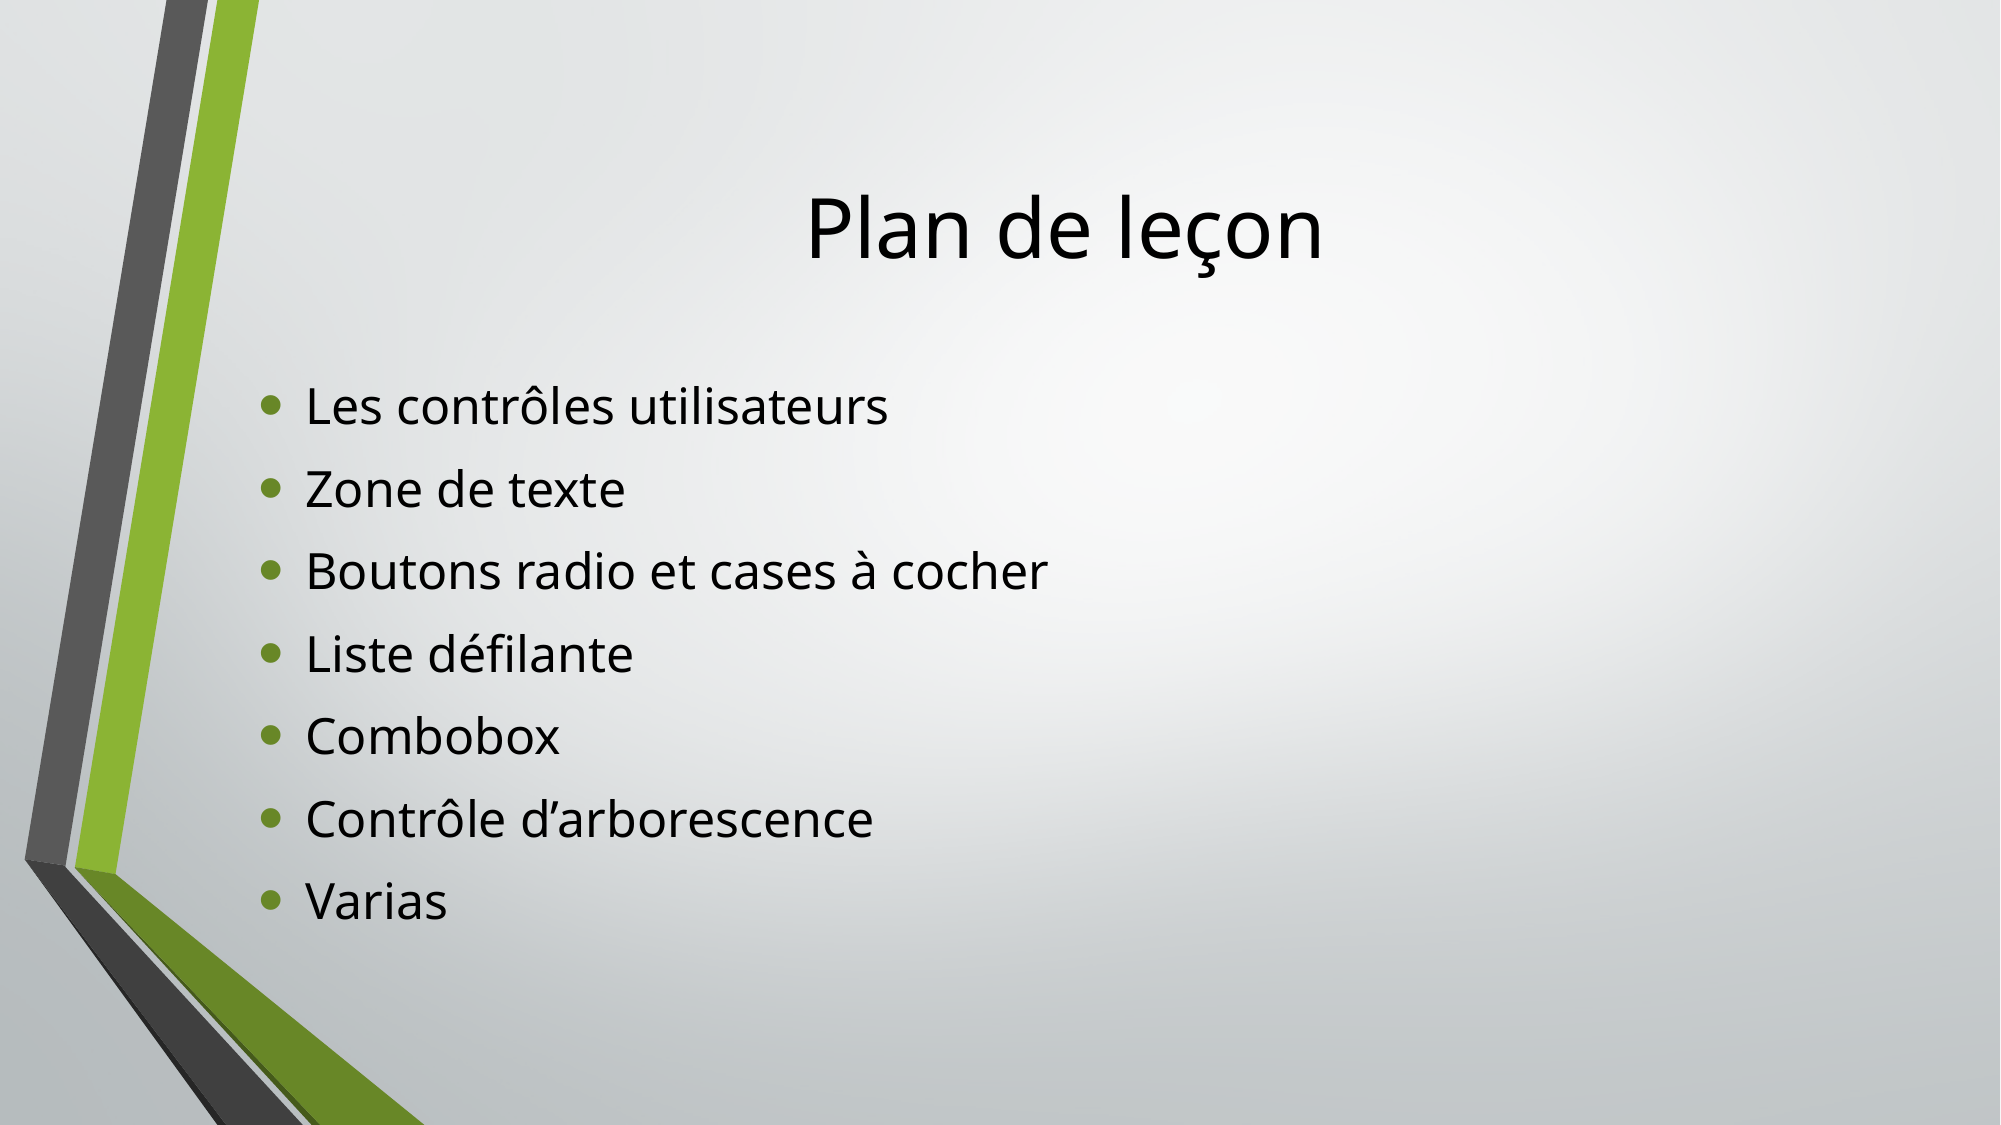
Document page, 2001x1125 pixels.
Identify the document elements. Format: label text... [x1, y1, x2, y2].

title Plan de leçon [243, 112, 1887, 338]
list Les contrôles utilisateurs Zone de texte Boutons radio et cases à cocher Liste défilante Combobox Contrôle d’arborescence Varias [243, 345, 1887, 950]
